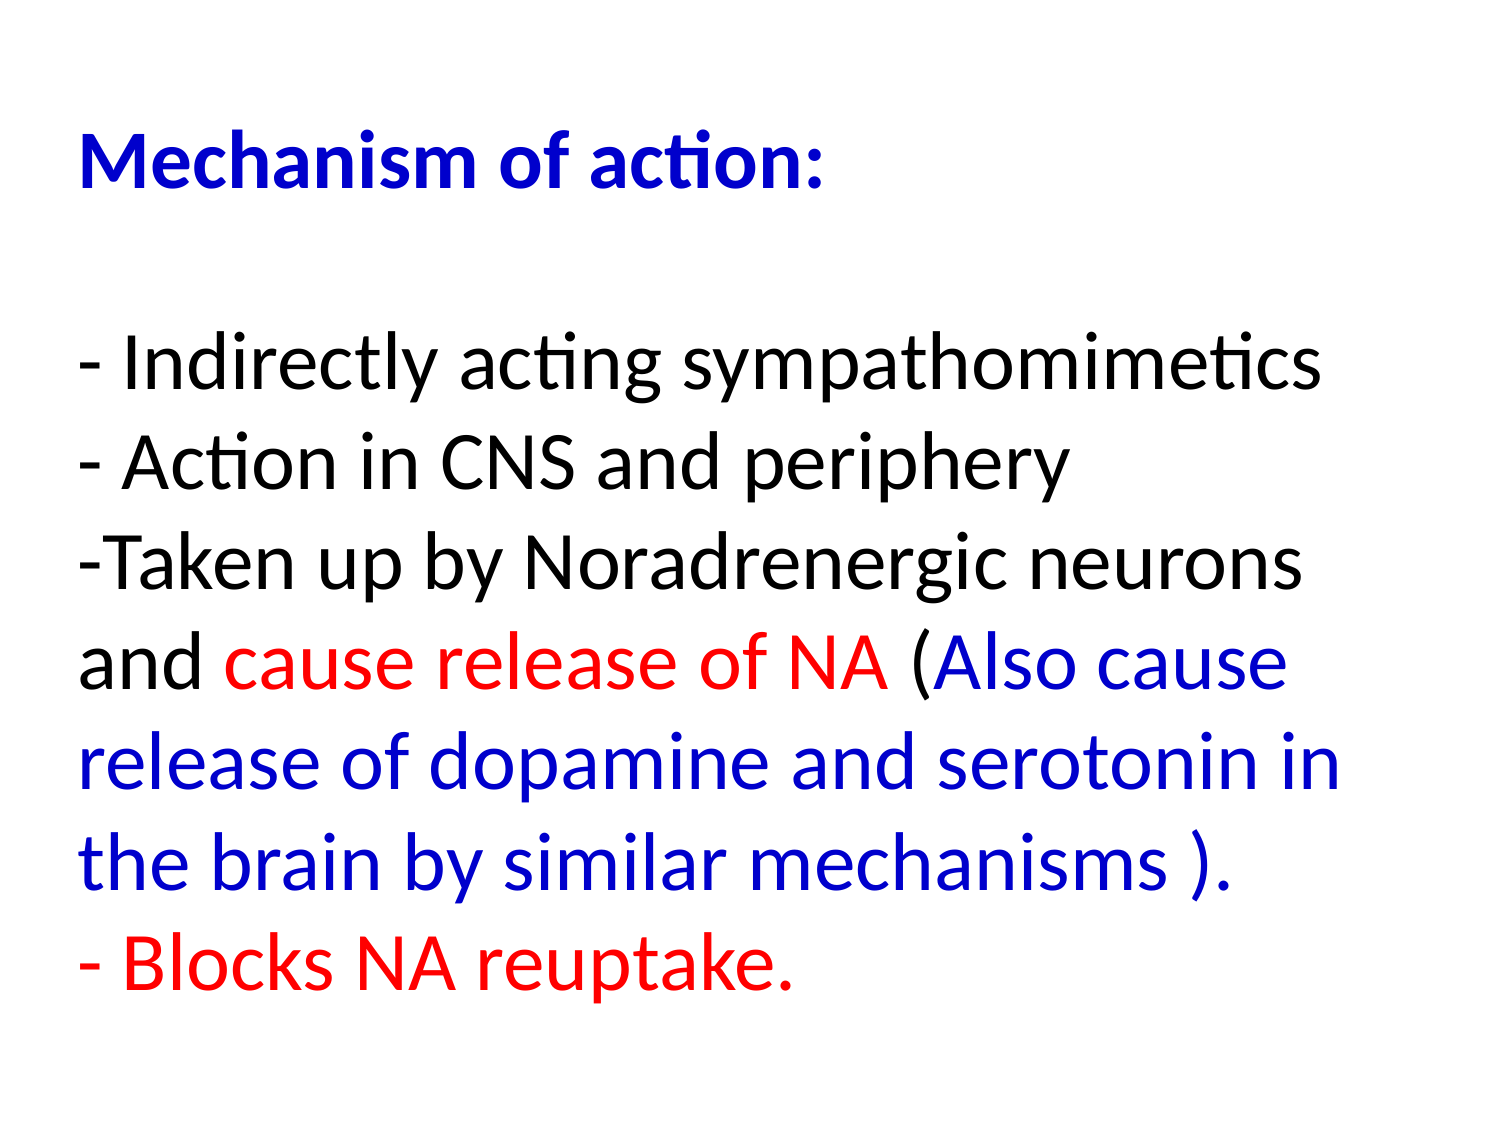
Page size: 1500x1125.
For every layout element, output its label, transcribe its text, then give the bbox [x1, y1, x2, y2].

title Mechanism of action: - Indirectly acting sympathomimetics - Action in CNS and periphery -Taken up by Noradrenergic neurons and cause release of NA (Also cause release of dopamine and serotonin in the brain by similar mechanisms ). - Blocks NA reuptake. [62, 37, 1388, 1075]
